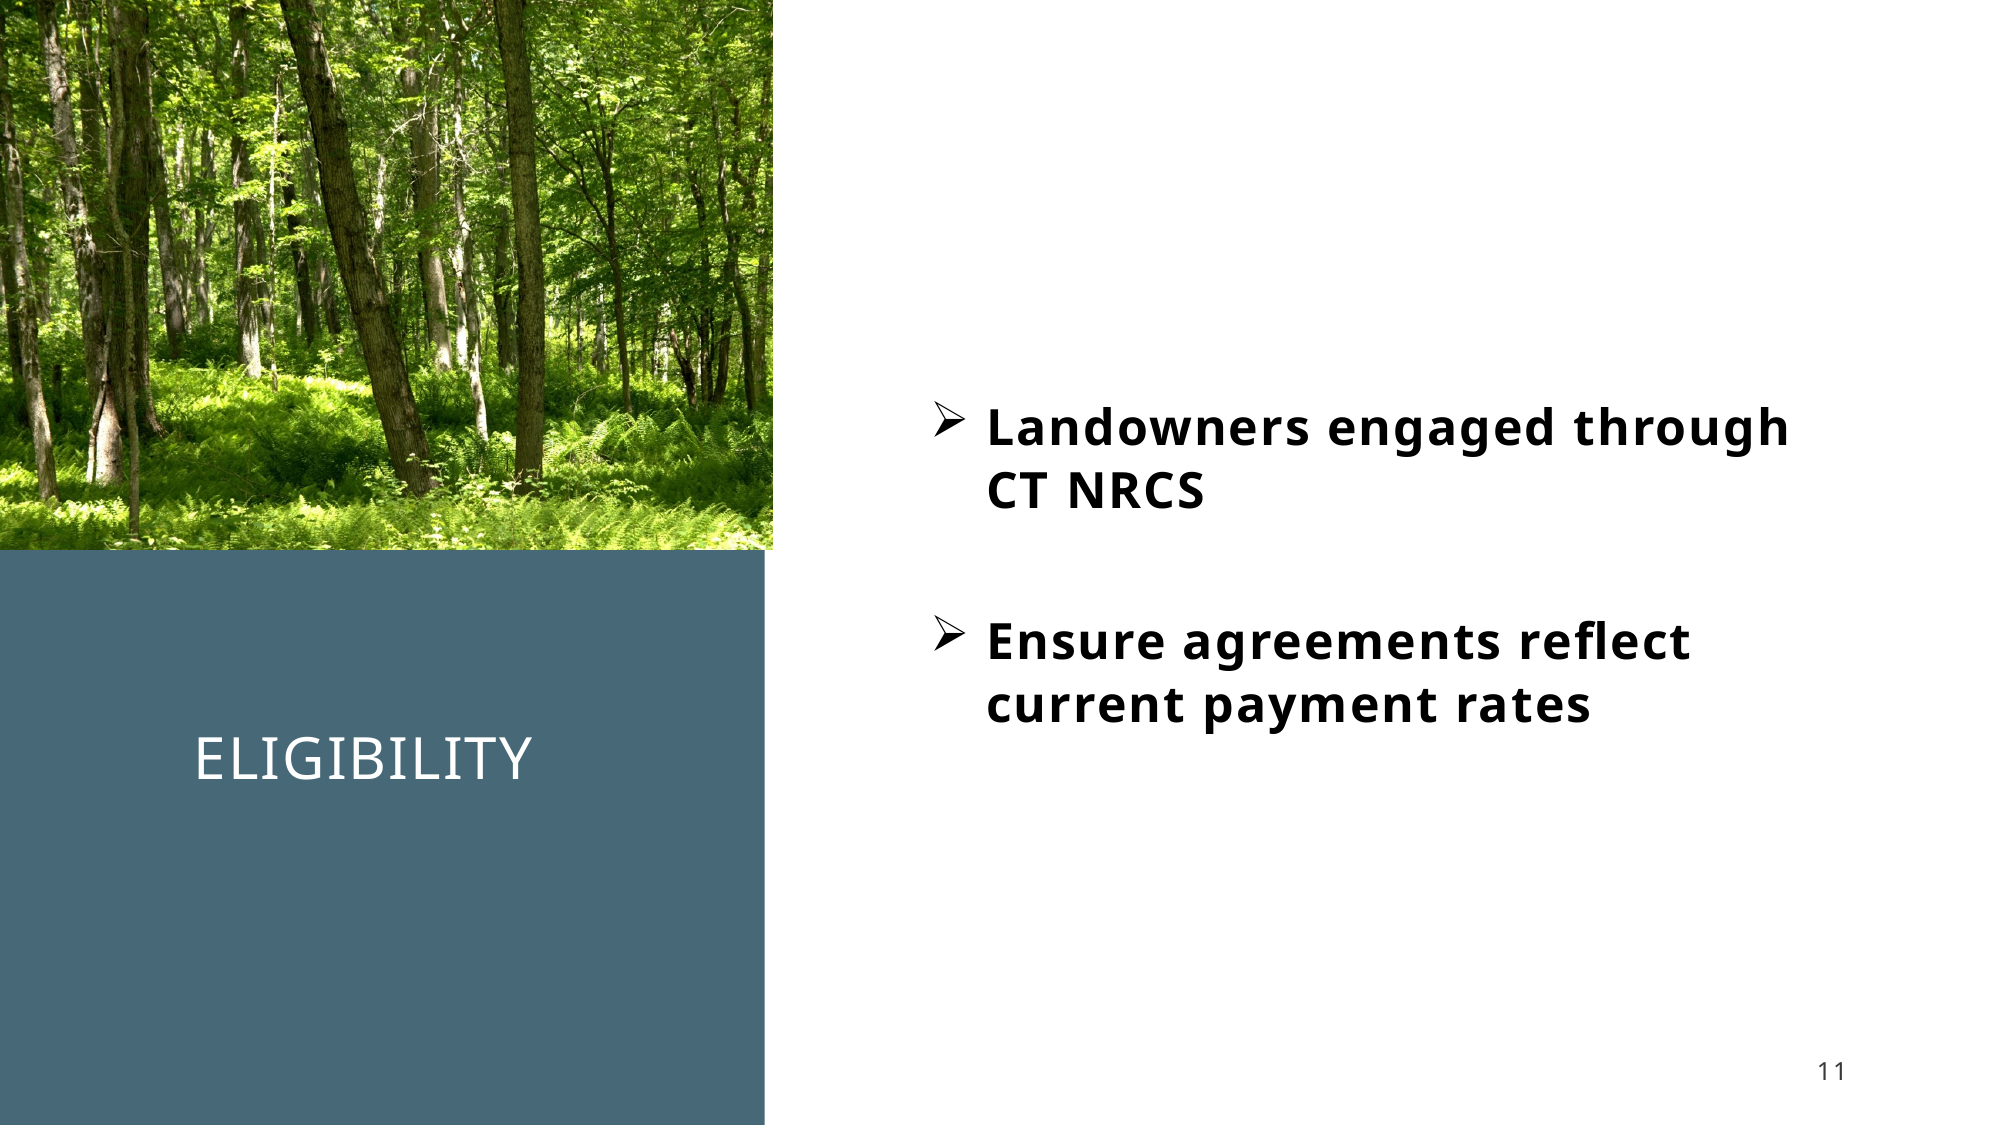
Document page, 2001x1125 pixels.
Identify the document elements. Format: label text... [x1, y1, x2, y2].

list Landowners engaged through CT NRCS Ensure agreements reflect current payment rates [915, 132, 1853, 993]
picture [0, 0, 773, 551]
title ELIGIBILITY [41, 551, 685, 1125]
slide_number 11 [1412, 1042, 1863, 1103]
